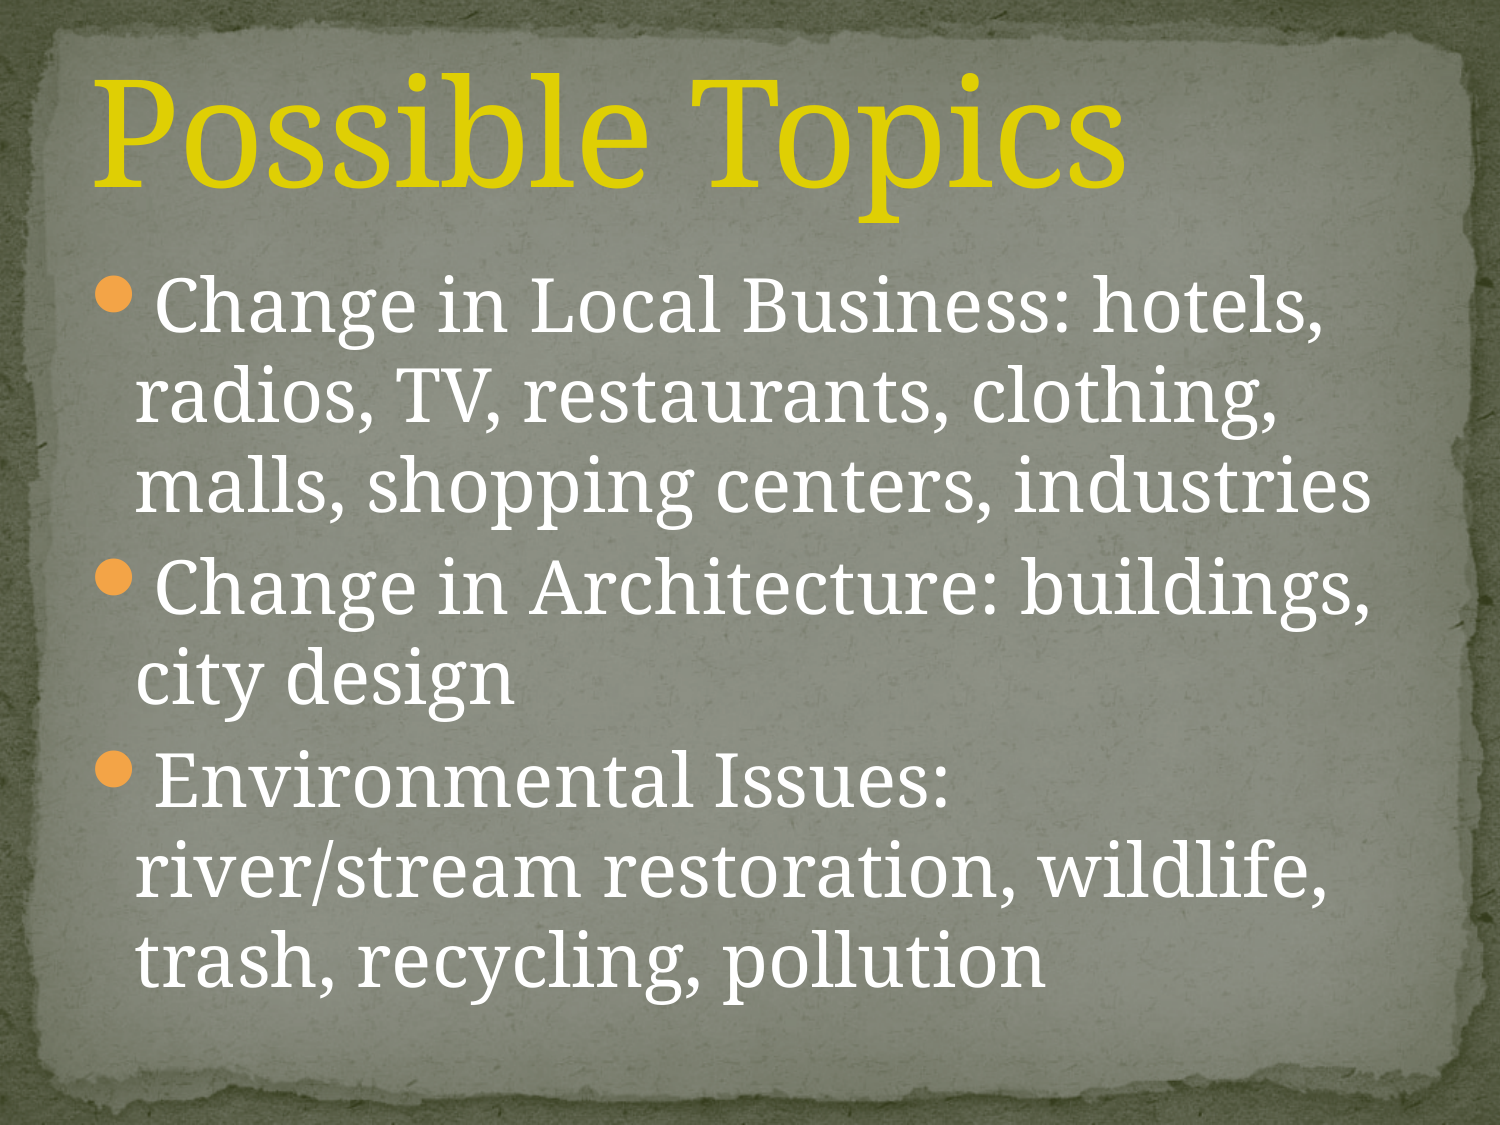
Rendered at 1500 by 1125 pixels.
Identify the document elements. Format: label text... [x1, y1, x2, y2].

title Possible Topics [74, 24, 1425, 225]
list Change in Local Business: hotels, radios, TV, restaurants, clothing, malls, shopping centers, industries Change in Architecture: buildings, city design Environmental Issues: river/stream restoration, wildlife, trash, recycling, pollution [75, 249, 1425, 1000]
